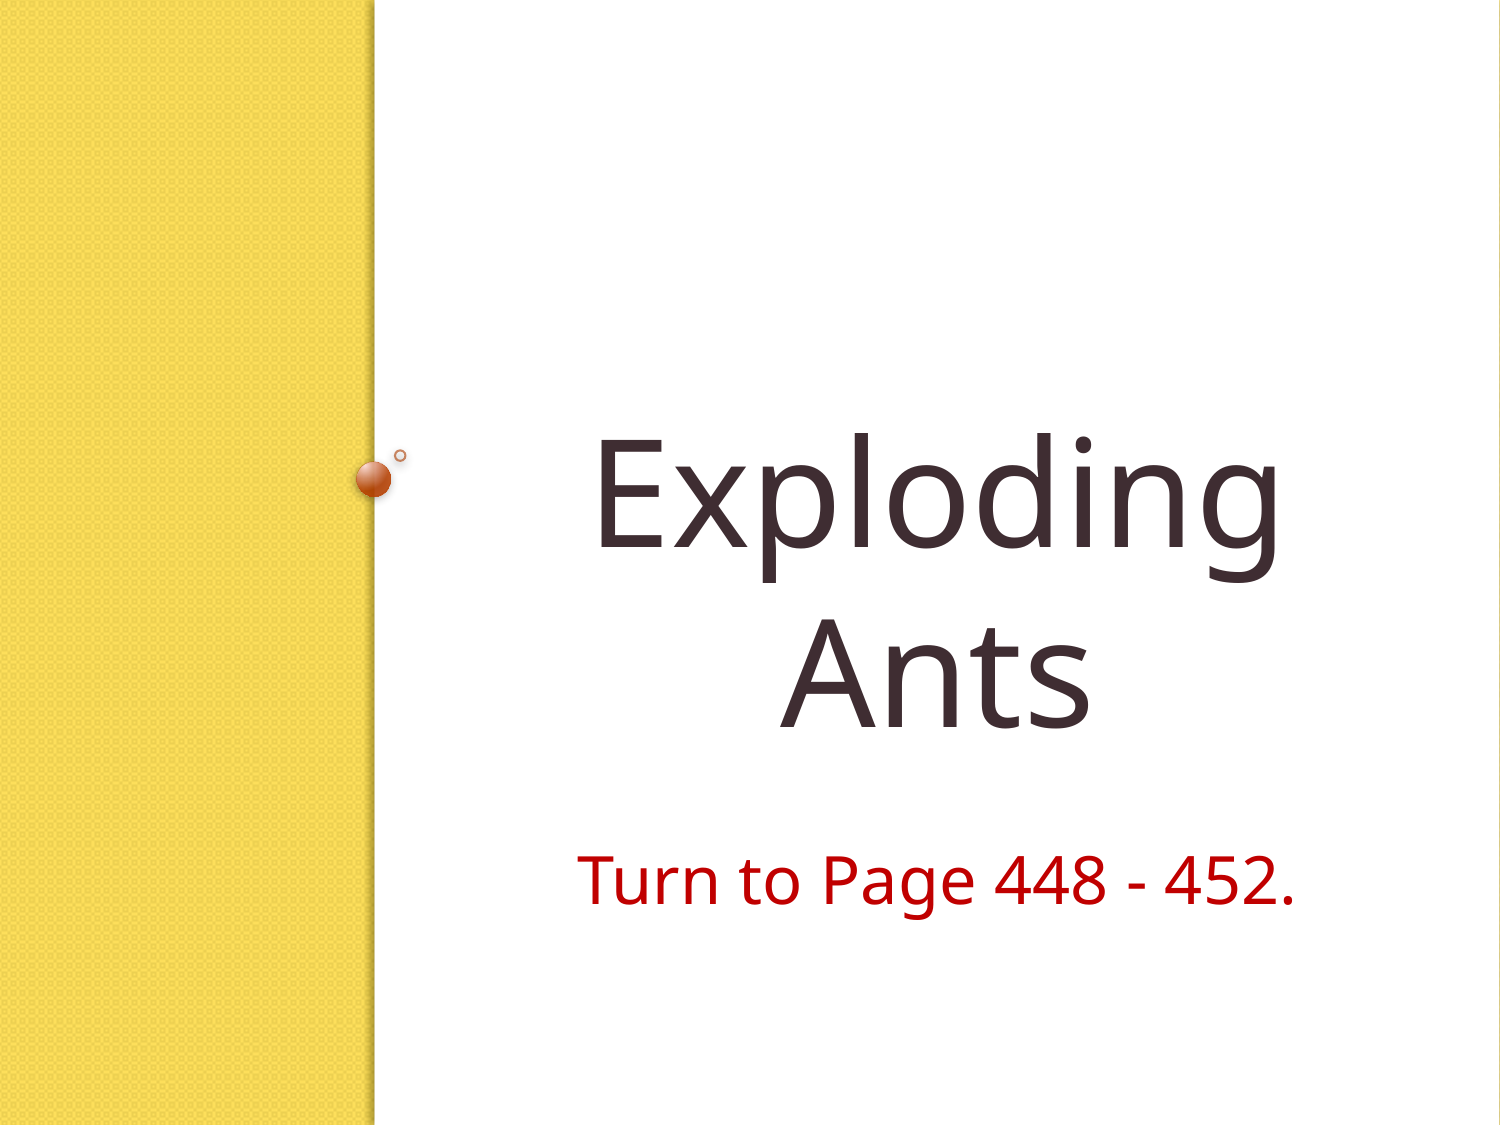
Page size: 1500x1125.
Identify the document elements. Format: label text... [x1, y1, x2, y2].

list Exploding Ants Turn to Page 448 - 452. [399, 174, 1473, 925]
